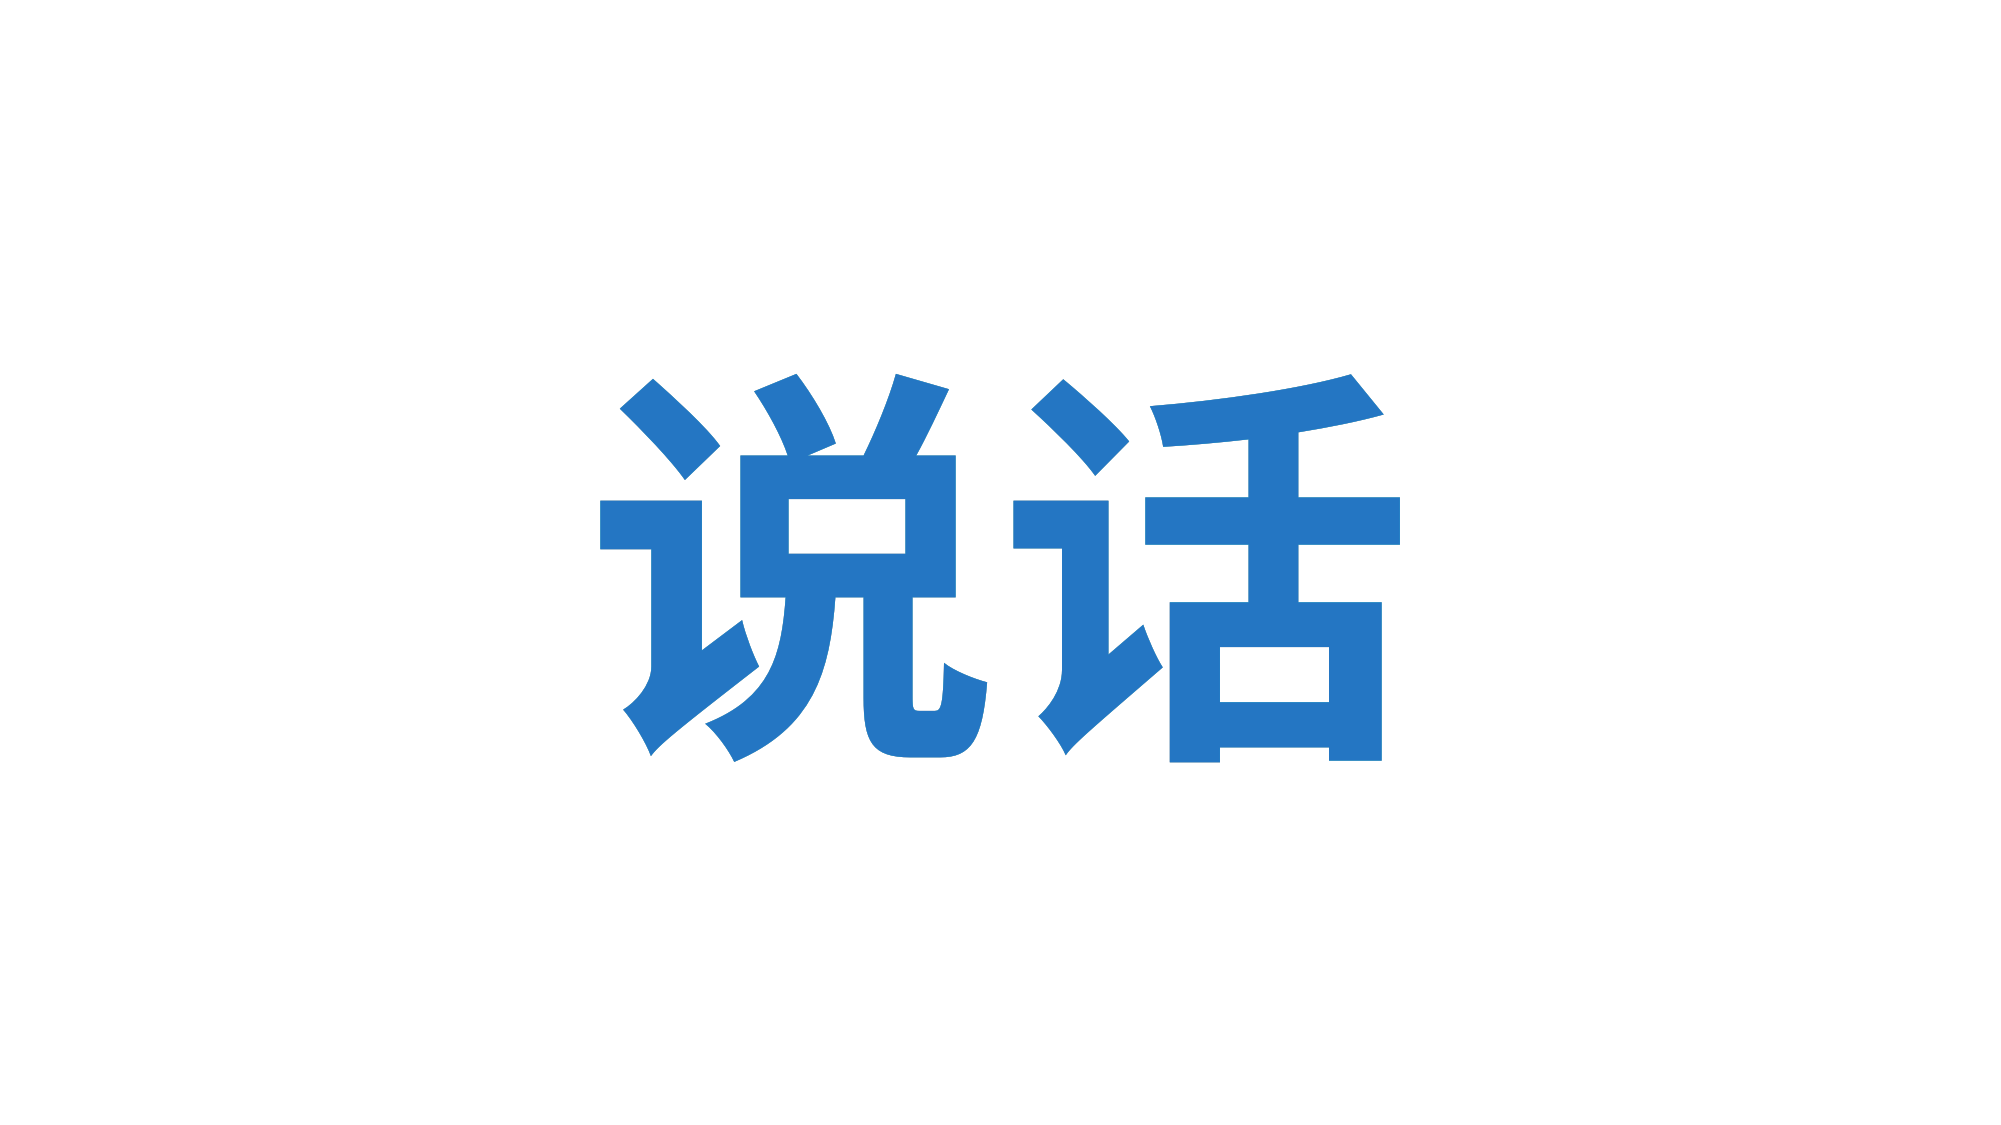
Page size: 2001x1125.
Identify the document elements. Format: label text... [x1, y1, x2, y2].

text_box 说话 [541, 303, 1459, 816]
